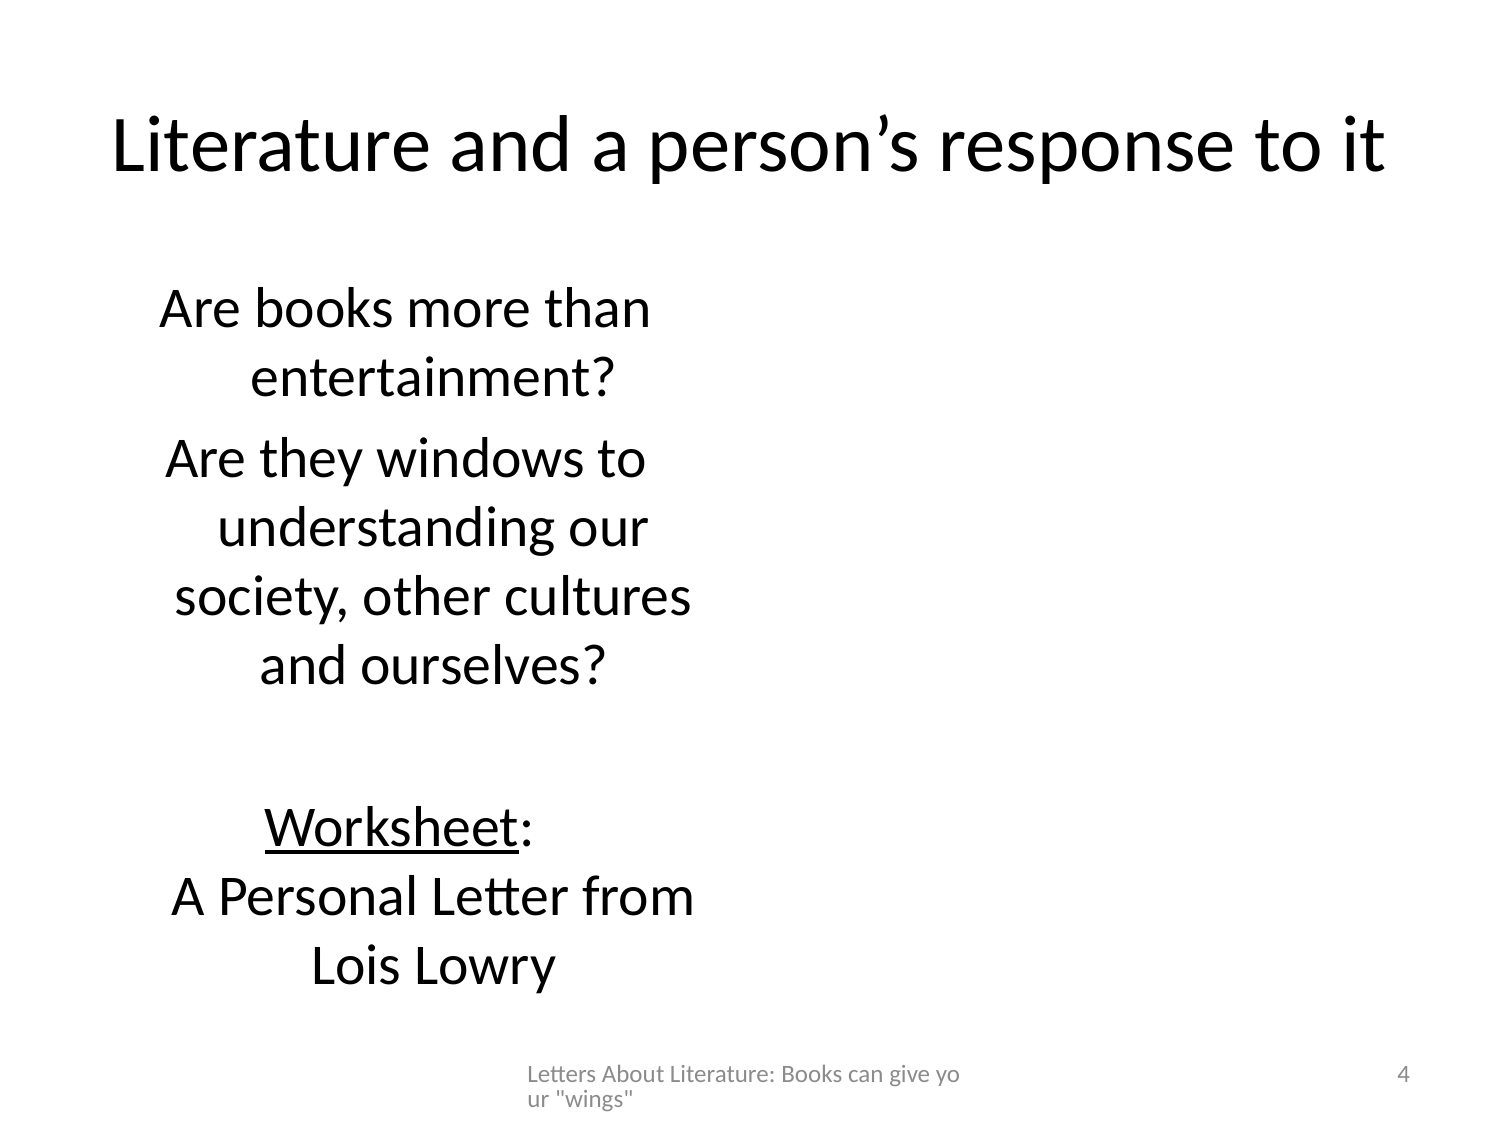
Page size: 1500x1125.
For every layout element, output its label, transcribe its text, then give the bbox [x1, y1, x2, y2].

title Literature and a person’s response to it [75, 45, 1425, 233]
footer Letters About Literature: Books can give your "wings" [512, 1042, 988, 1103]
list Are books more than entertainment? Are they windows to understanding our society, other cultures and ourselves? Worksheet: A Personal Letter from Lois Lowry [75, 262, 738, 1005]
slide_number 4 [1074, 1042, 1425, 1103]
